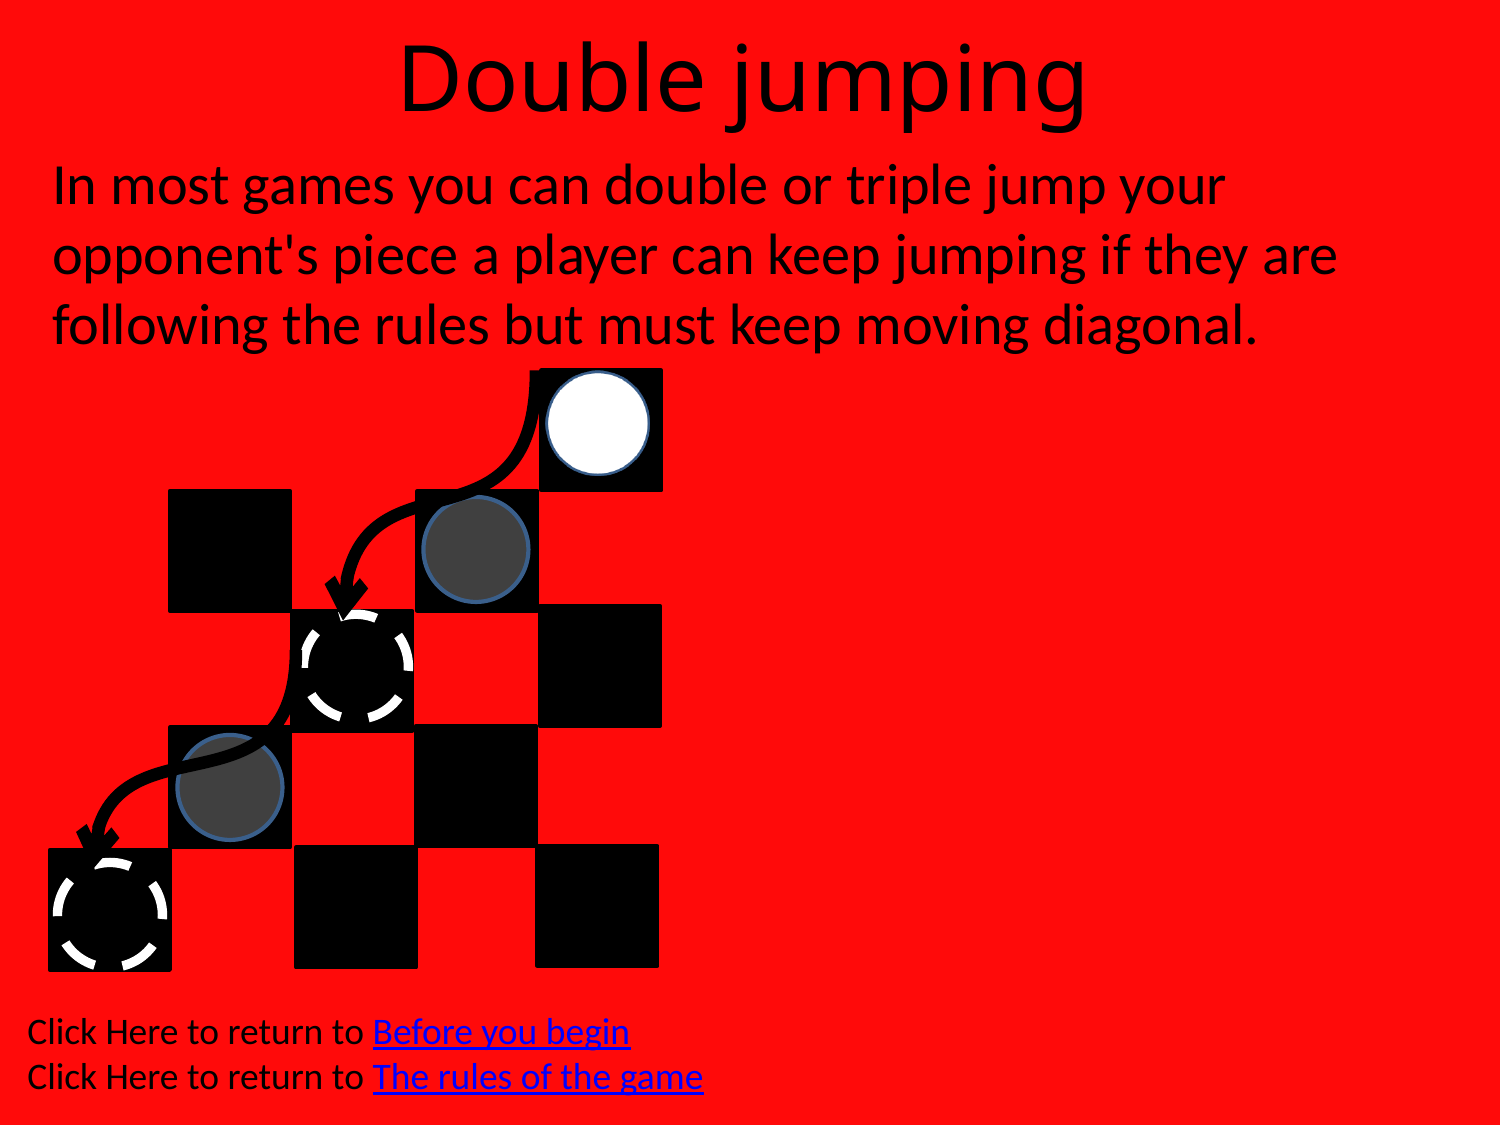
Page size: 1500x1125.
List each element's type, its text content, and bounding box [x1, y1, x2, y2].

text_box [314, 398, 565, 593]
text_box [48, 848, 172, 972]
picture [544, 370, 651, 476]
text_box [84, 657, 305, 862]
text_box [55, 869, 165, 970]
text_box [294, 845, 418, 969]
text_box [457, 601, 494, 605]
text_box [290, 609, 339, 650]
text_box [414, 724, 538, 848]
text_box [415, 601, 539, 613]
text_box [535, 844, 659, 968]
text_box [538, 604, 662, 728]
text_box Click Here to return to Before you begin Click Here to return to The rules of the game [12, 999, 763, 1105]
text_box [310, 609, 414, 733]
text_box [168, 489, 292, 613]
text_box [303, 612, 411, 722]
text_box Double jumping [37, 12, 1450, 138]
text_box In most games you can double or triple jump your opponent's piece a player can keep jumping if they are following the rules but must keep moving diagonal. [37, 138, 1413, 364]
text_box [570, 368, 663, 492]
